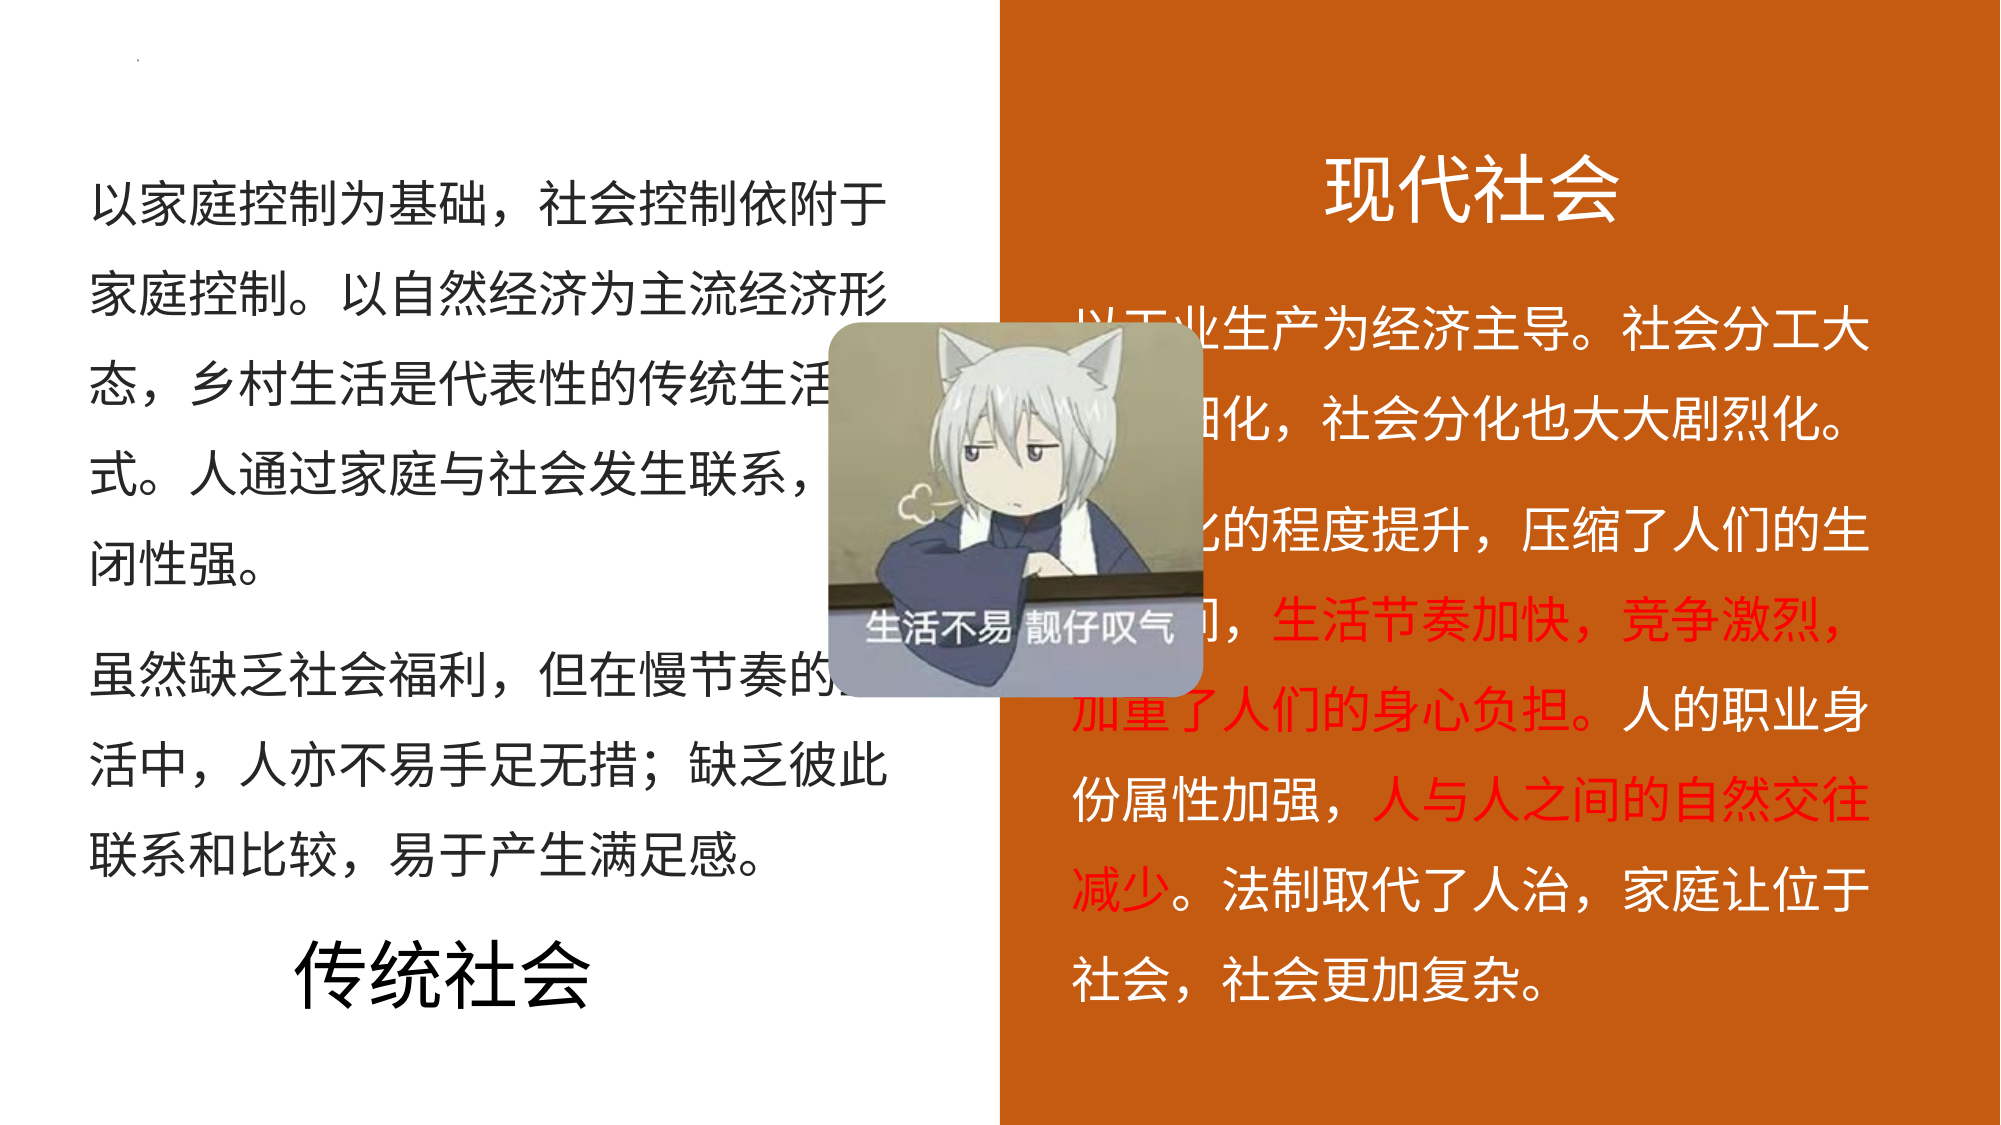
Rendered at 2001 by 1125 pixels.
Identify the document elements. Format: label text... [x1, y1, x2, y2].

text_box 以家庭控制为基础，社会控制依附于家庭控制。以自然经济为主流经济形态，乡村生活是代表性的传统生活方式。人通过家庭与社会发生联系，封闭性强。 虽然缺乏社会福利，但在慢节奏的生活中，人亦不易手足无措；缺乏彼此联系和比较，易于产生满足感。 [73, 135, 941, 850]
text_box 传统社会 [279, 920, 731, 1026]
text_box 现代社会 [1307, 135, 1779, 240]
text_box [999, 0, 2000, 1125]
text_box 以工业生产为经济主导。社会分工大大精细化，社会分化也大大剧烈化。 城市化的程度提升，压缩了人们的生存空间，生活节奏加快，竞争激烈，加重了人们的身心负担。人的职业身份属性加强，人与人之间的自然交往减少。法制取代了人治，家庭让位于社会，社会更加复杂。 [1056, 260, 1908, 974]
picture [828, 322, 1204, 698]
